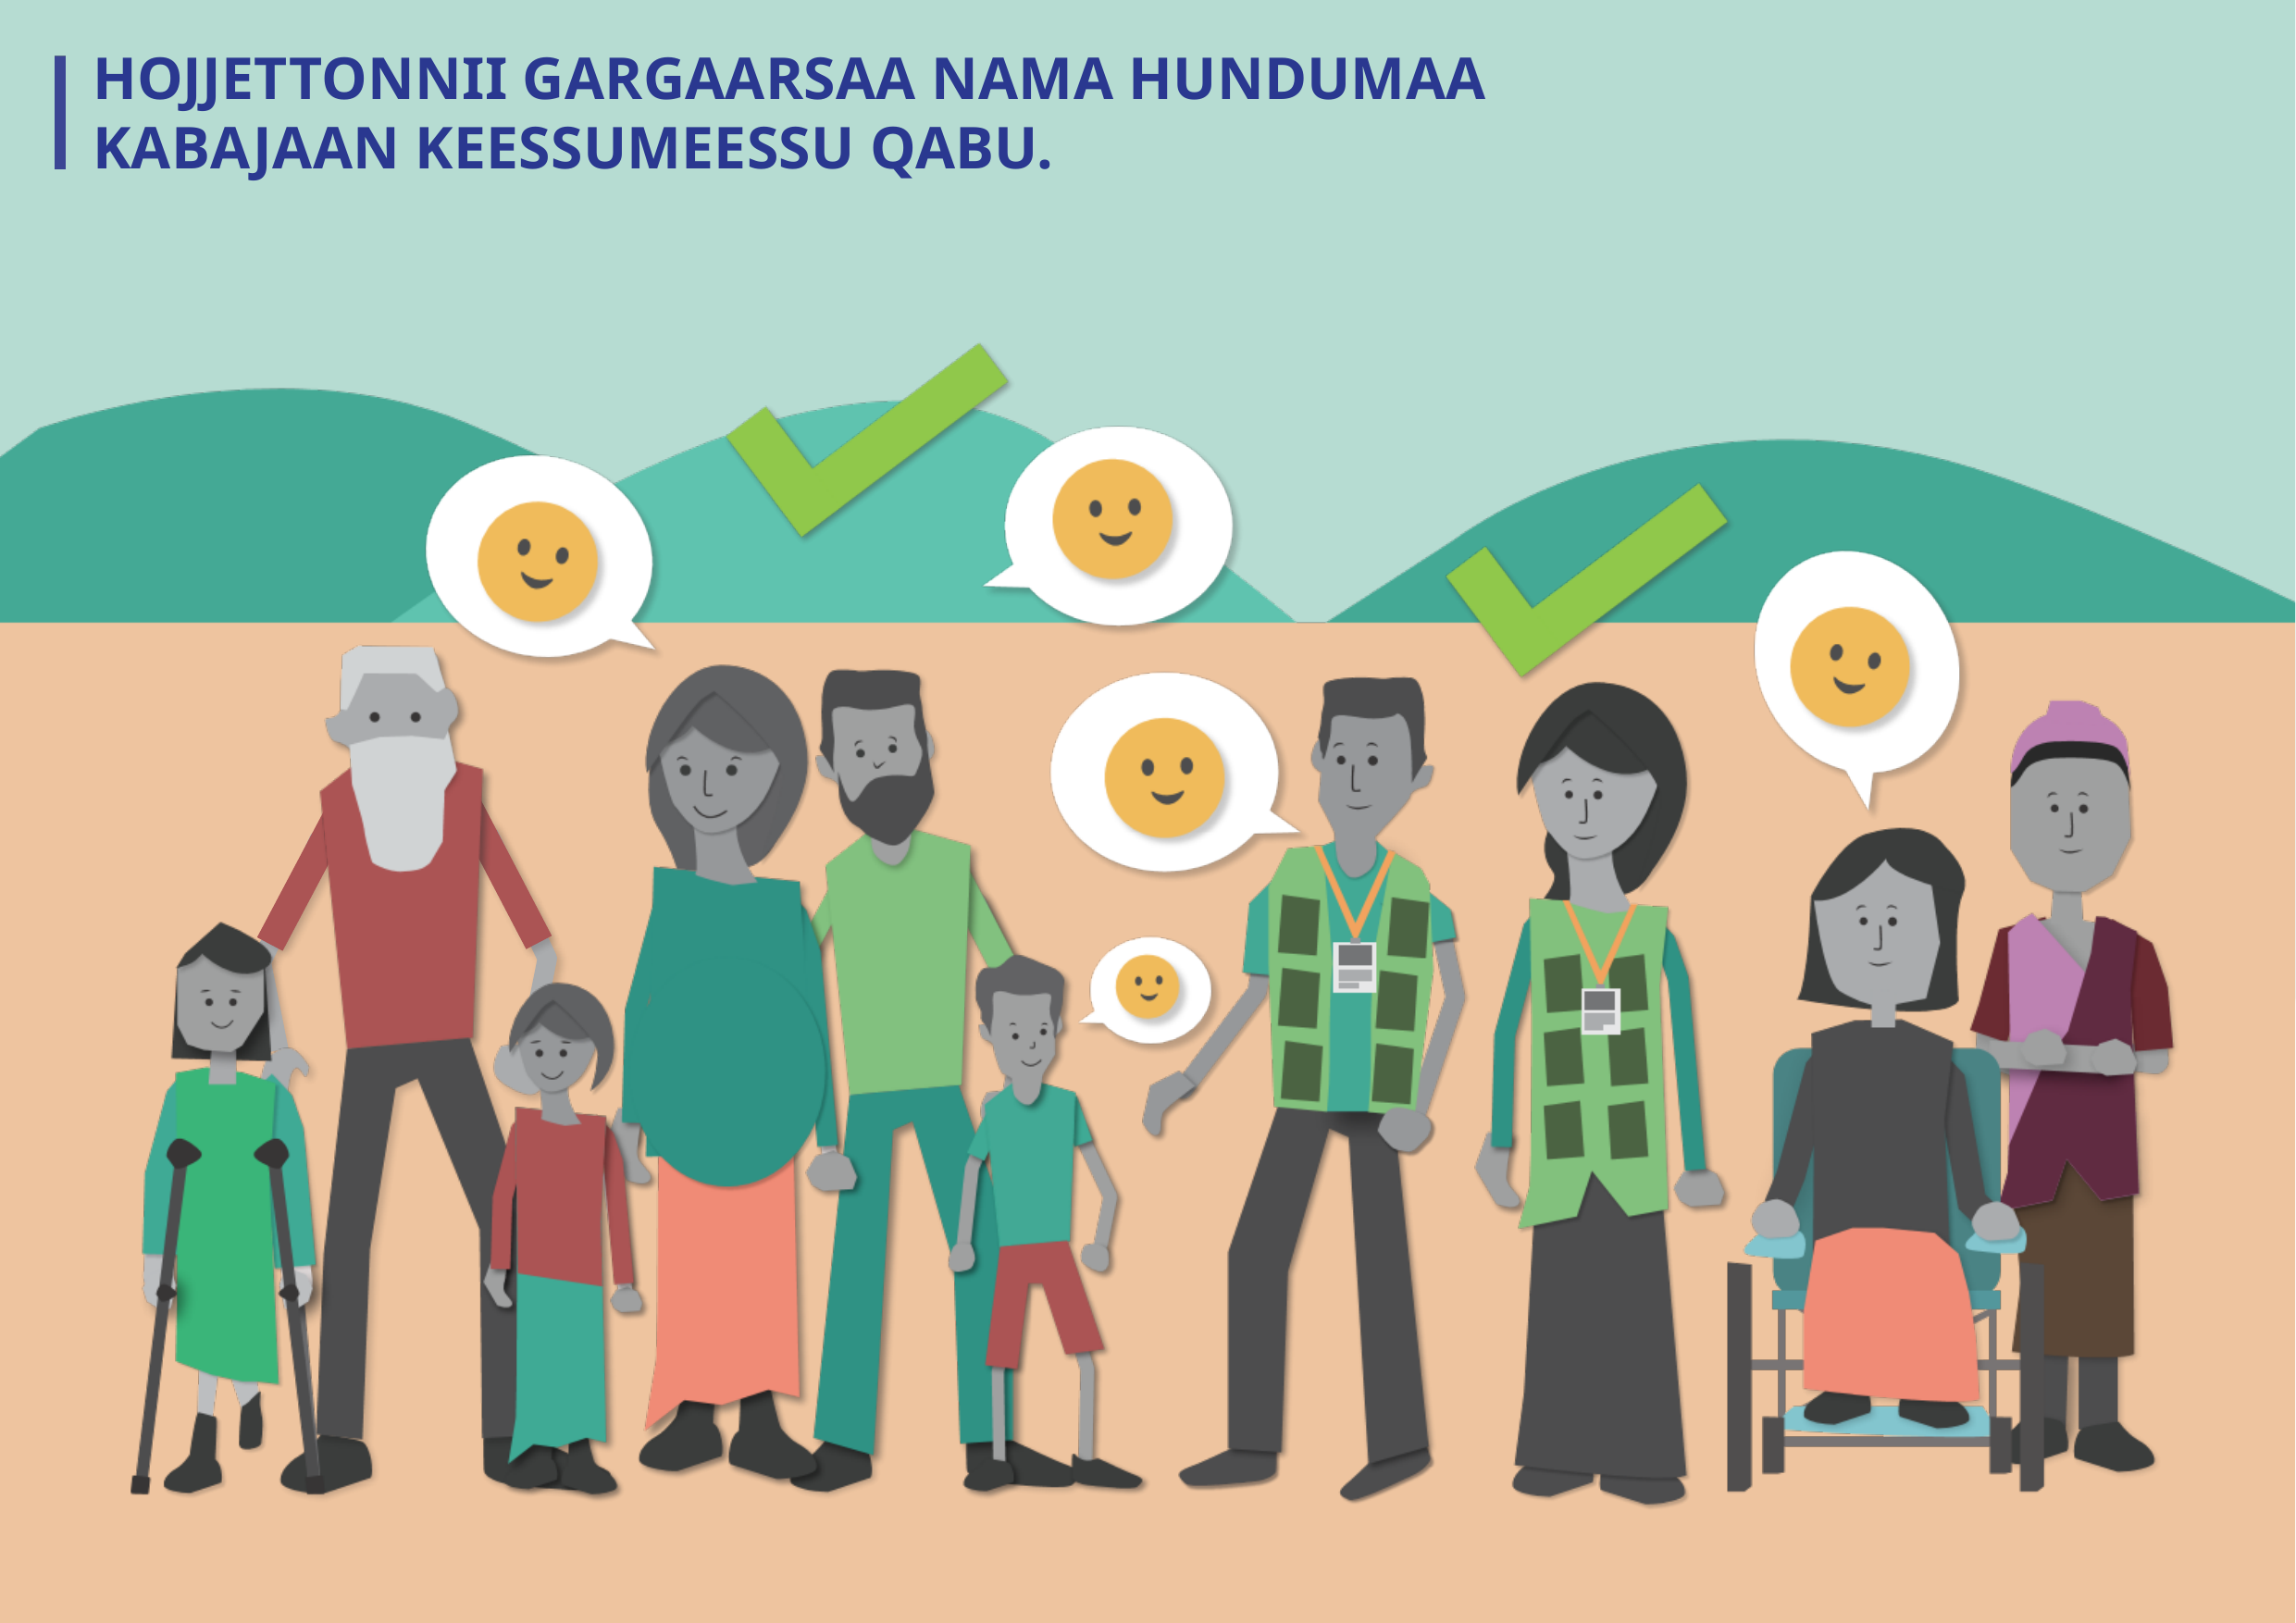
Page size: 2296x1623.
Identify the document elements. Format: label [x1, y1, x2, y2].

text_box [0, 0, 2296, 1623]
